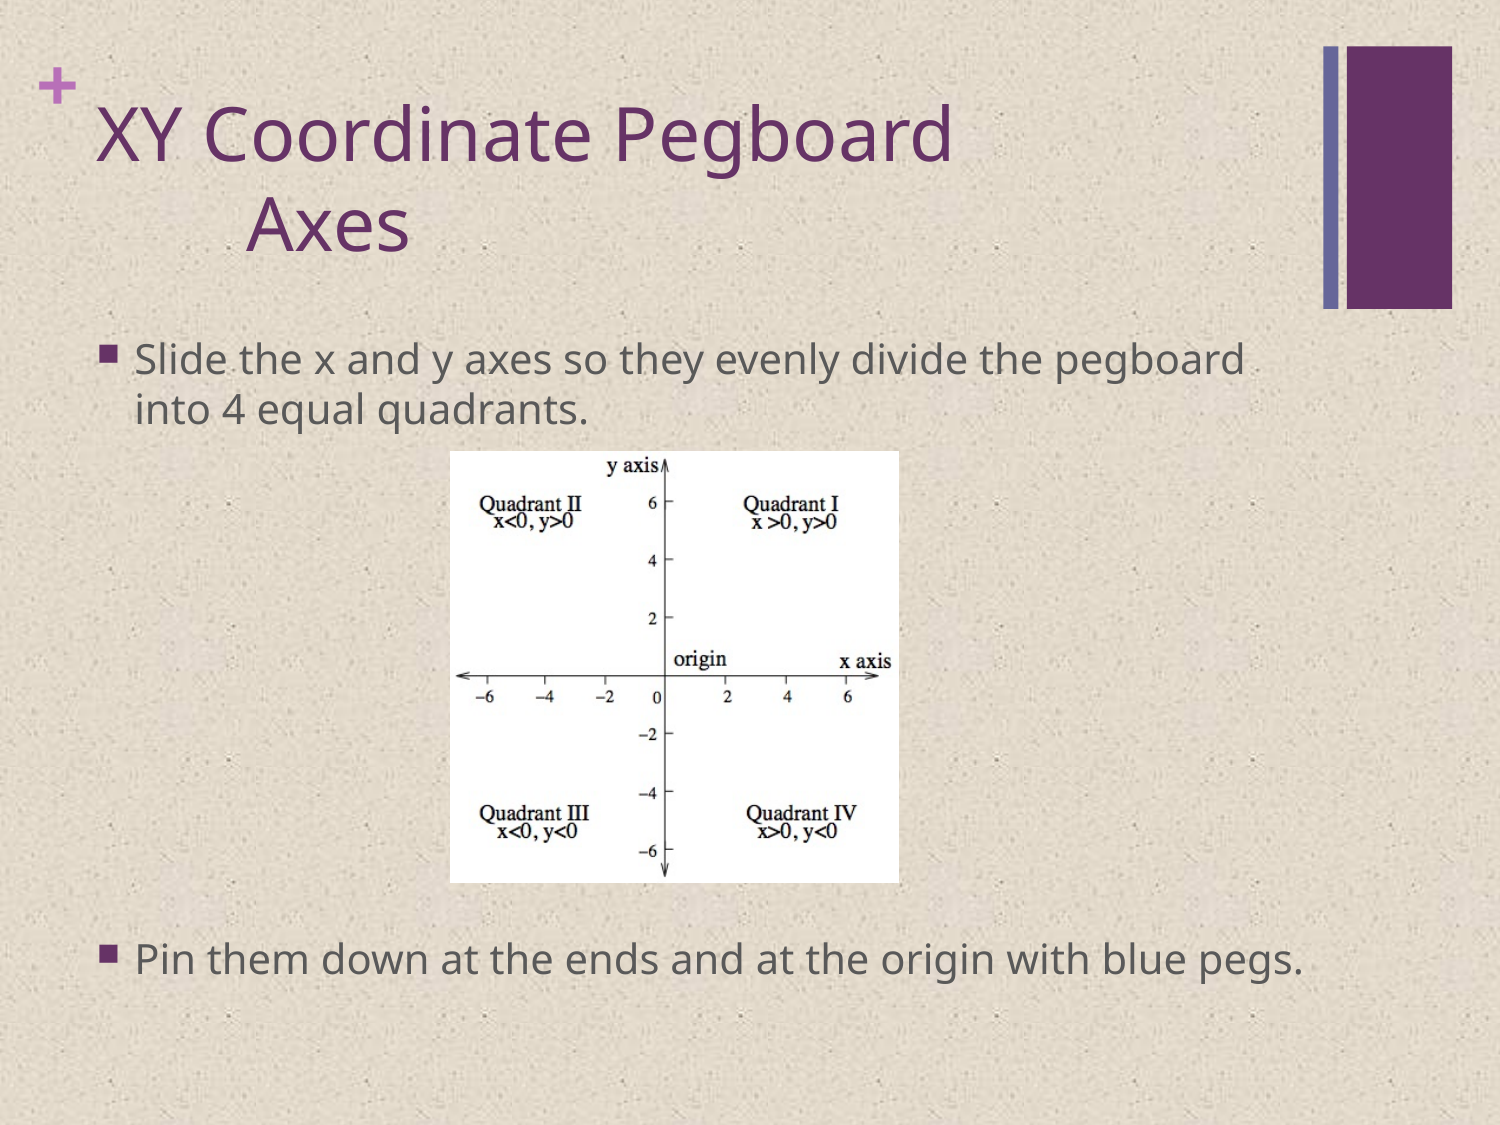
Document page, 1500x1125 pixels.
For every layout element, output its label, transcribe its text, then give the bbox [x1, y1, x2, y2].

title XY Coordinate Pegboard Axes [81, 79, 1322, 263]
picture [0, 0, 1500, 1125]
list Slide the x and y axes so they evenly divide the pegboard into 4 equal quadrants. Pin them down at the ends and at the origin with blue pegs. [81, 324, 1322, 1005]
